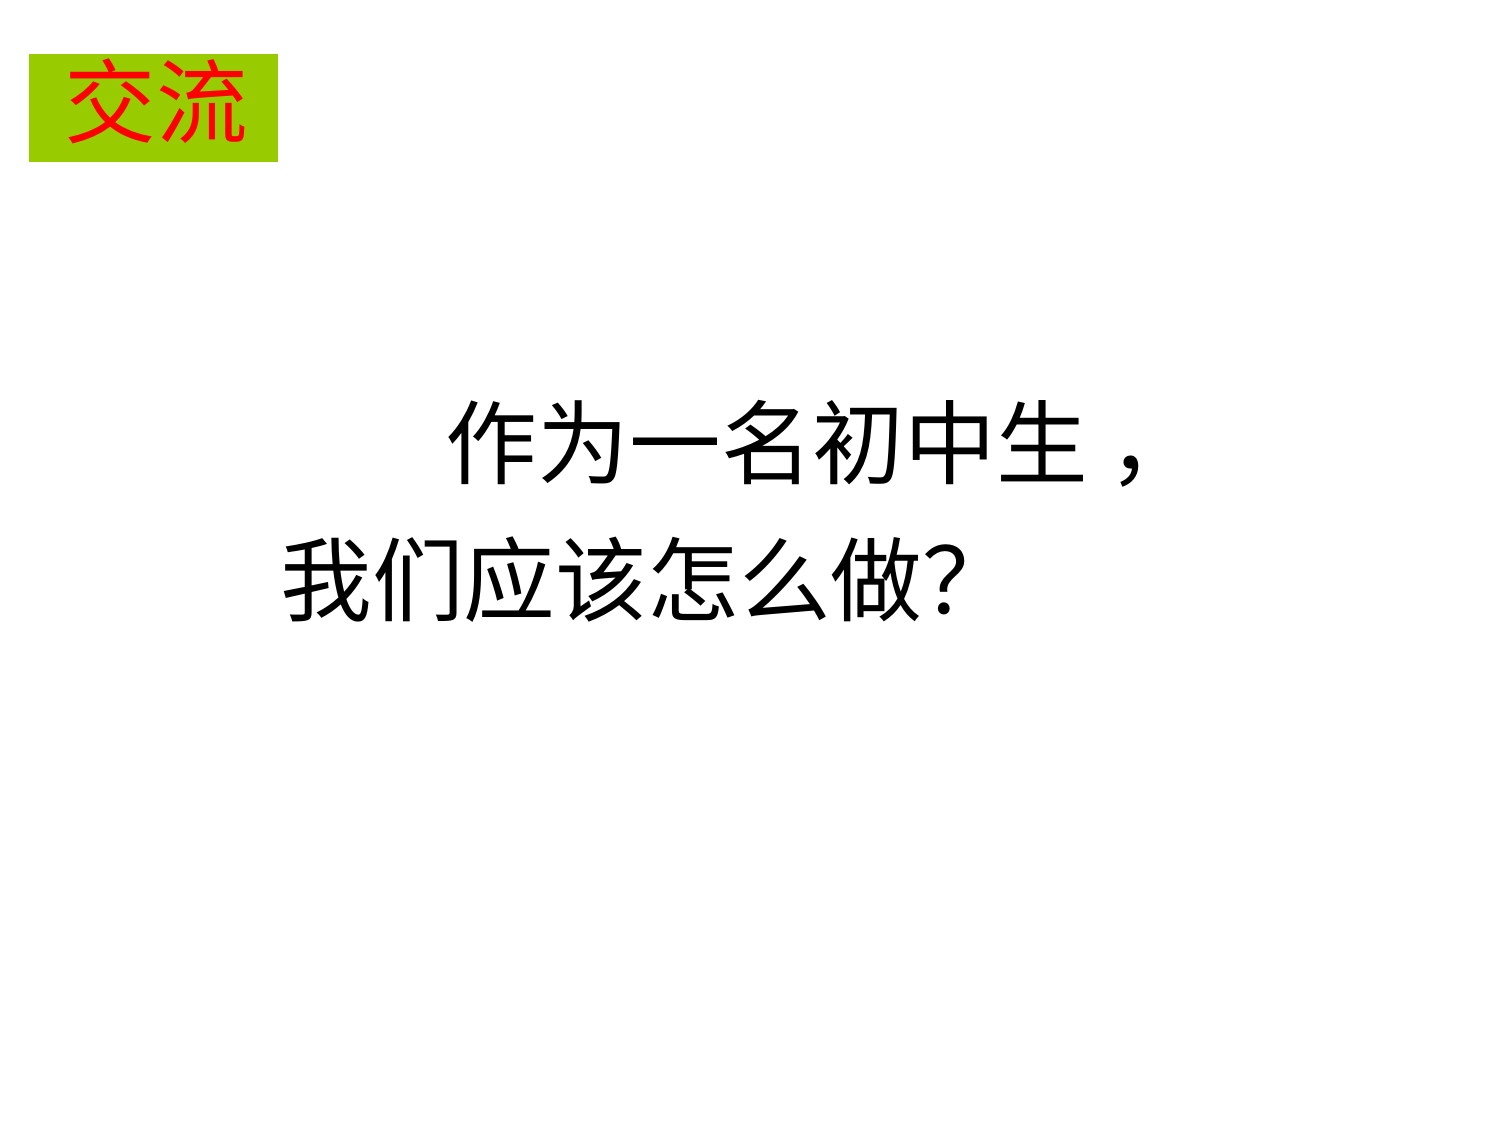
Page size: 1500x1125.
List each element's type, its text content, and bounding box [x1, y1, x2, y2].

text_box 作为一名初中生 ， 我们应该怎么做？ [265, 350, 1500, 641]
text_box 交流 [49, 37, 338, 163]
text_box [29, 54, 49, 161]
